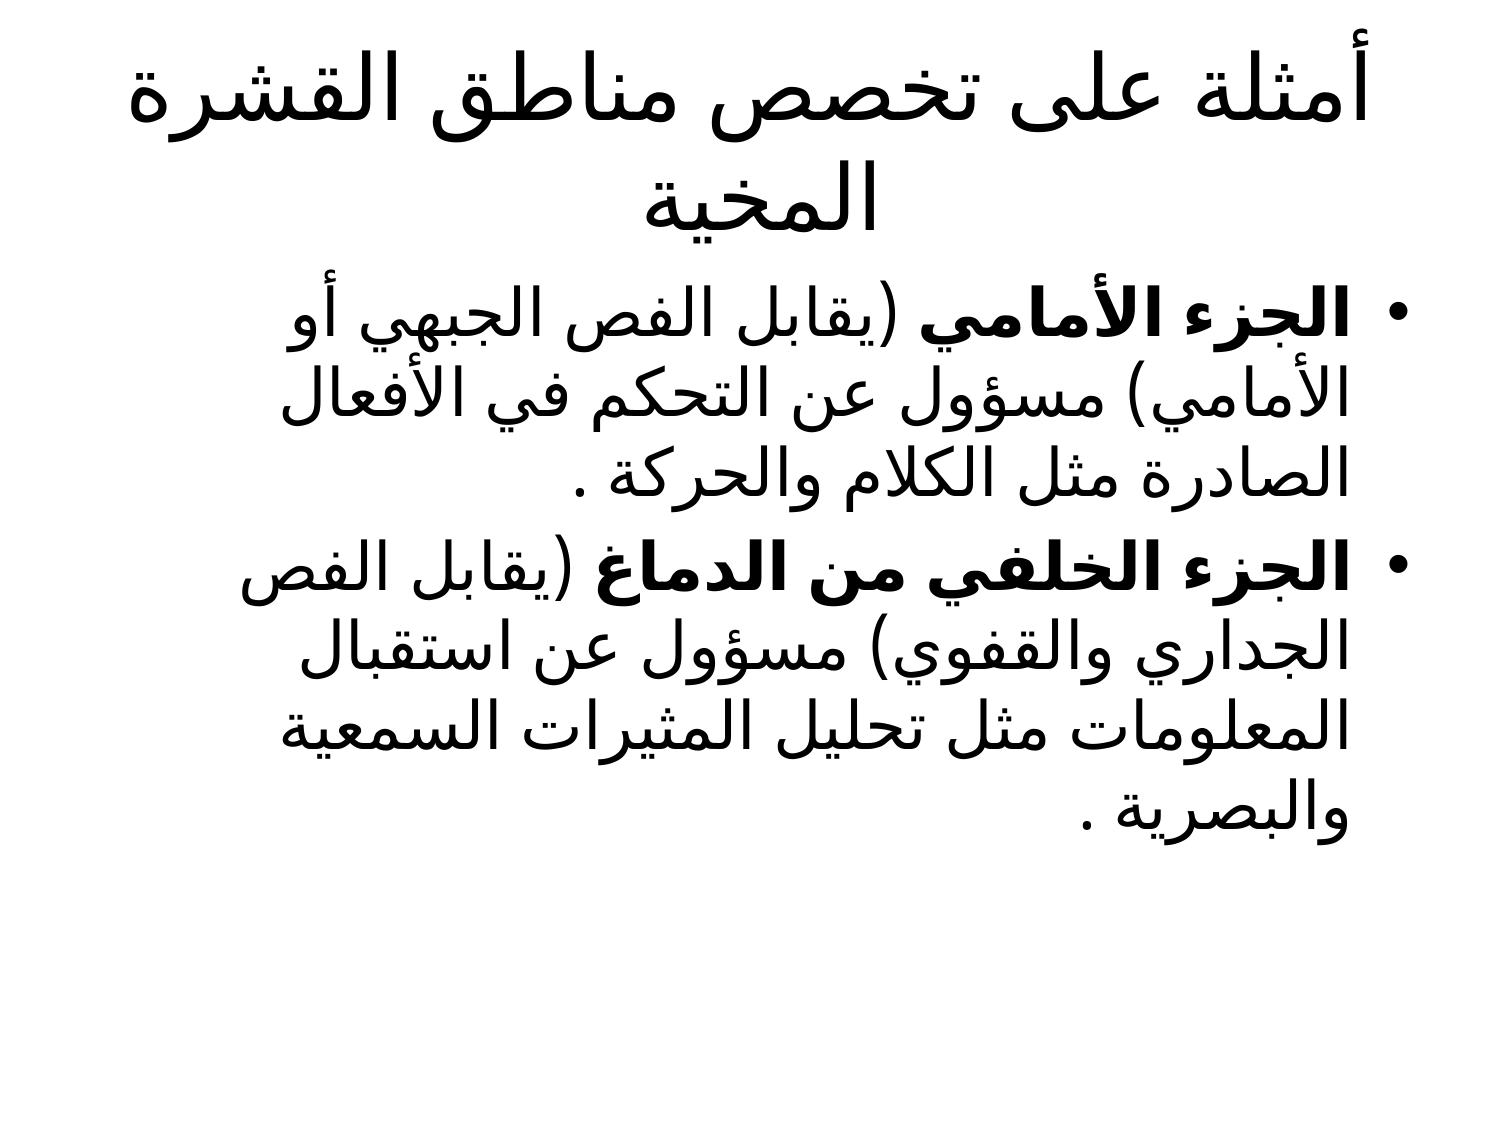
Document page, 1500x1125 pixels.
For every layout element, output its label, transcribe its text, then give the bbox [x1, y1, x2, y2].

title أمثلة على تخصص مناطق القشرة المخية [75, 45, 1425, 233]
list الجزء الأمامي (يقابل الفص الجبهي أو الأمامي) مسؤول عن التحكم في الأفعال الصادرة مثل الكلام والحركة . الجزء الخلفي من الدماغ (يقابل الفص الجداري والقفوي) مسؤول عن استقبال المعلومات مثل تحليل المثيرات السمعية والبصرية . [75, 262, 1425, 1005]
